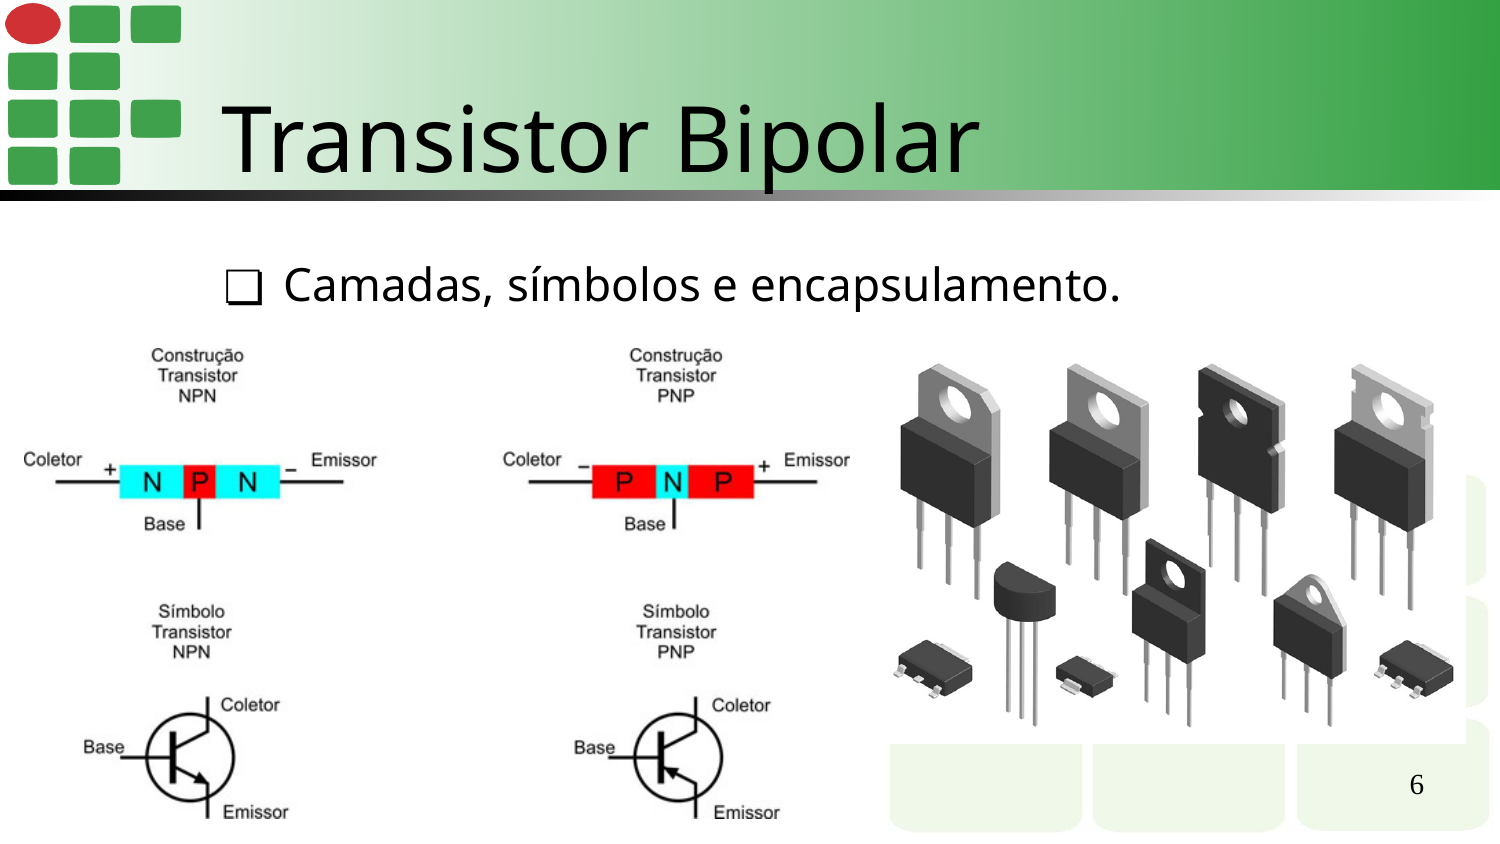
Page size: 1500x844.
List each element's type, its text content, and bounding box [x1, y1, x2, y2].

text_box Transistor Bipolar [206, 26, 1468, 207]
picture [5, 3, 181, 185]
text_box Camadas, símbolos e encapsulamento. [193, 248, 1469, 324]
slide_number ‹#› [1075, 768, 1425, 827]
picture [24, 348, 1495, 835]
